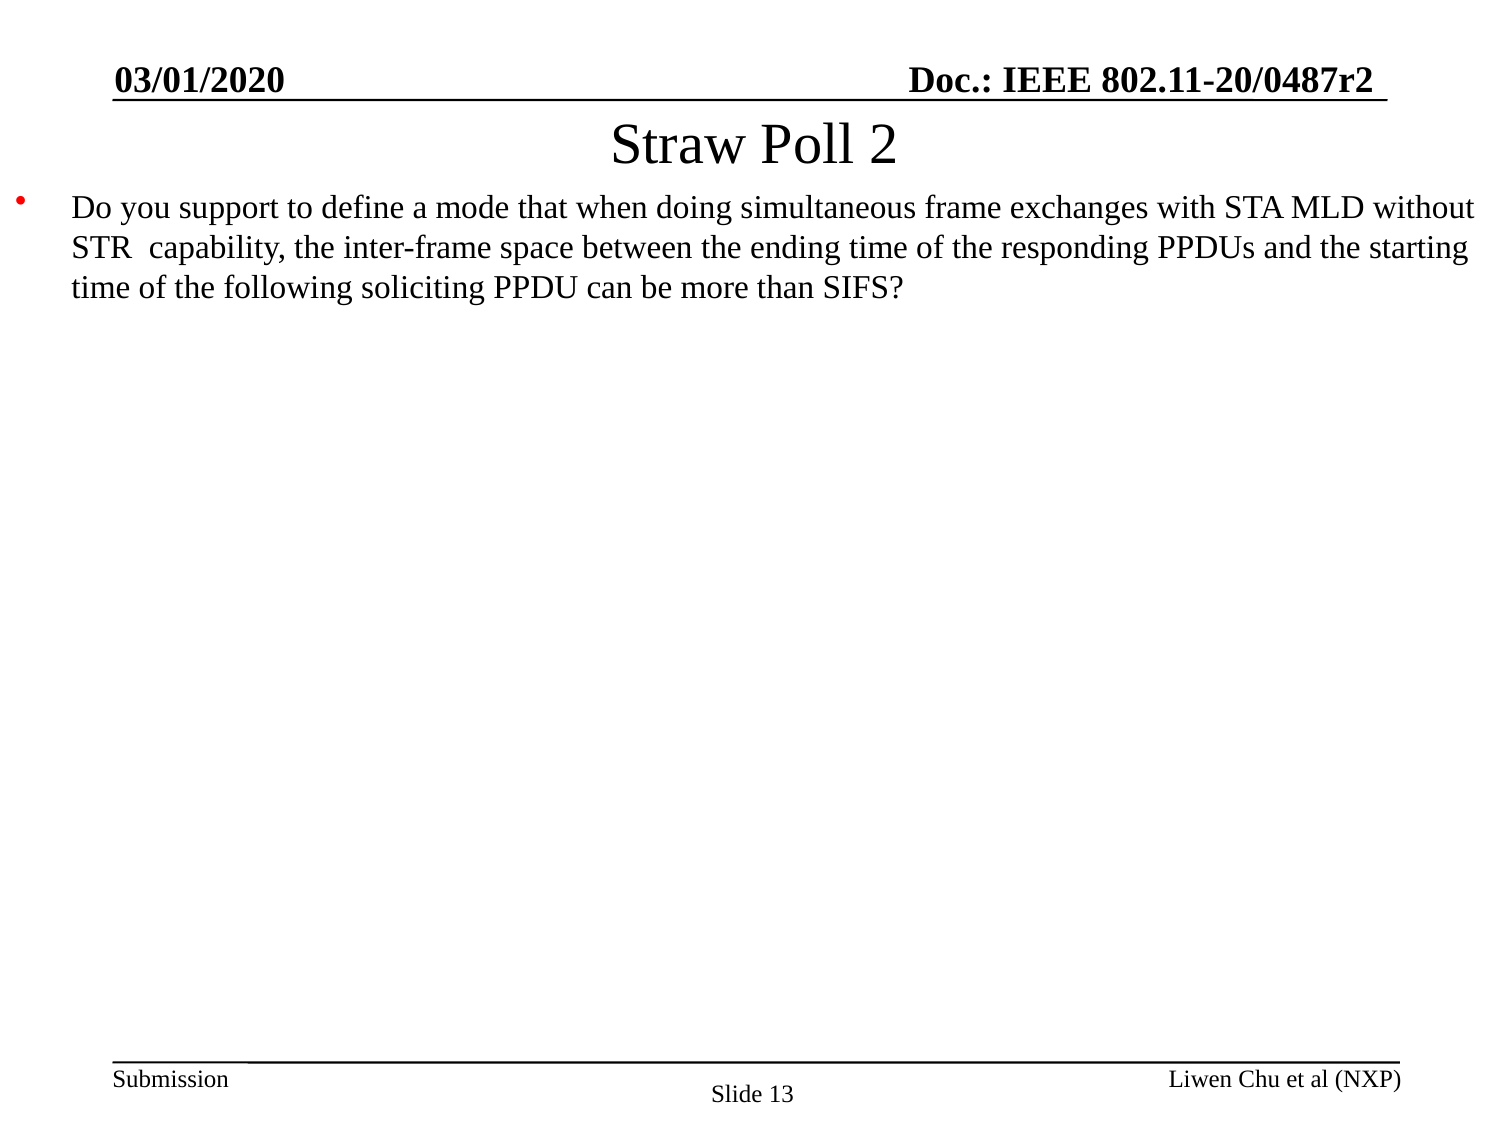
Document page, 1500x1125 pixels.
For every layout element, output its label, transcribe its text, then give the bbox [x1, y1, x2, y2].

title Straw Poll 2 [0, 77, 1500, 177]
slide_number Slide 13 [708, 1077, 797, 1109]
list Do you support to define a mode that when doing simultaneous frame exchanges with STA MLD without STR capability, the inter-frame space between the ending time of the responding PPDUs and the starting time of the following soliciting PPDU can be more than SIFS? [0, 177, 1500, 332]
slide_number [114, 54, 288, 101]
footer Liwen Chu et al (NXP) [1165, 1061, 1402, 1093]
